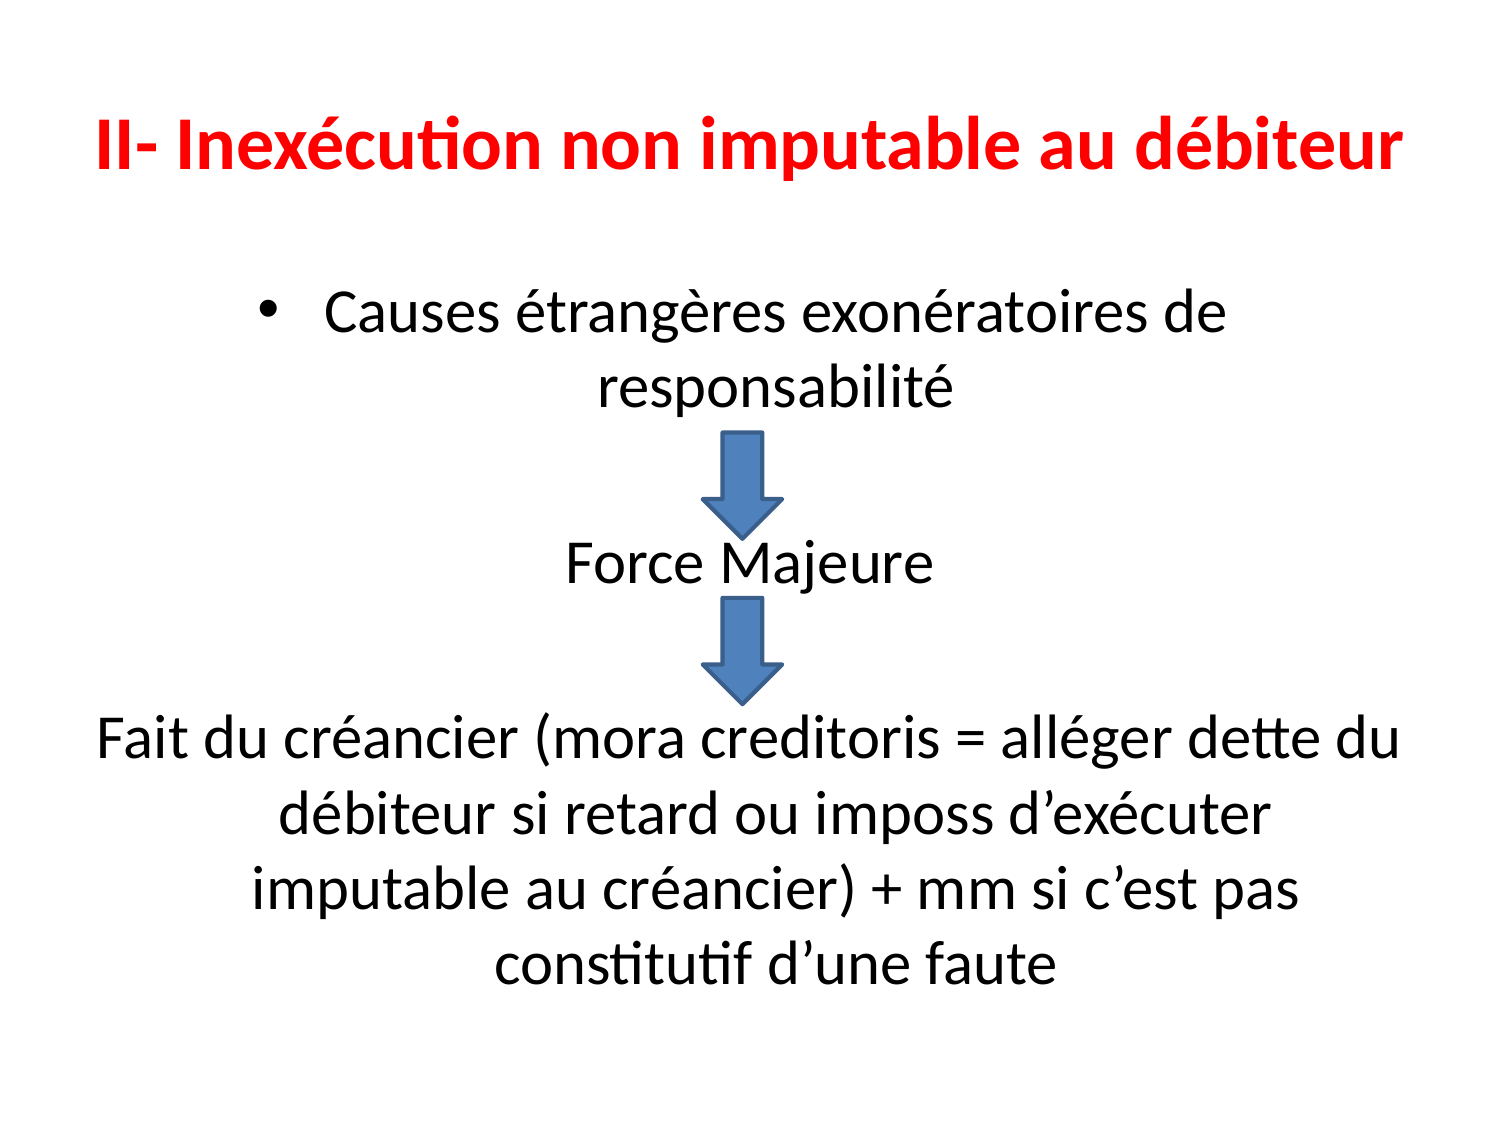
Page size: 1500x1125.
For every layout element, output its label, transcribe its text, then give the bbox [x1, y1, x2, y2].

text_box [700, 595, 785, 707]
list Causes étrangères exonératoires de responsabilité Force Majeure Fait du créancier (mora creditoris = alléger dette du débiteur si retard ou imposs d’exécuter imputable au créancier) + mm si c’est pas constitutif d’une faute [75, 262, 1425, 1005]
text_box [700, 430, 785, 541]
title II- Inexécution non imputable au débiteur [75, 45, 1425, 233]
